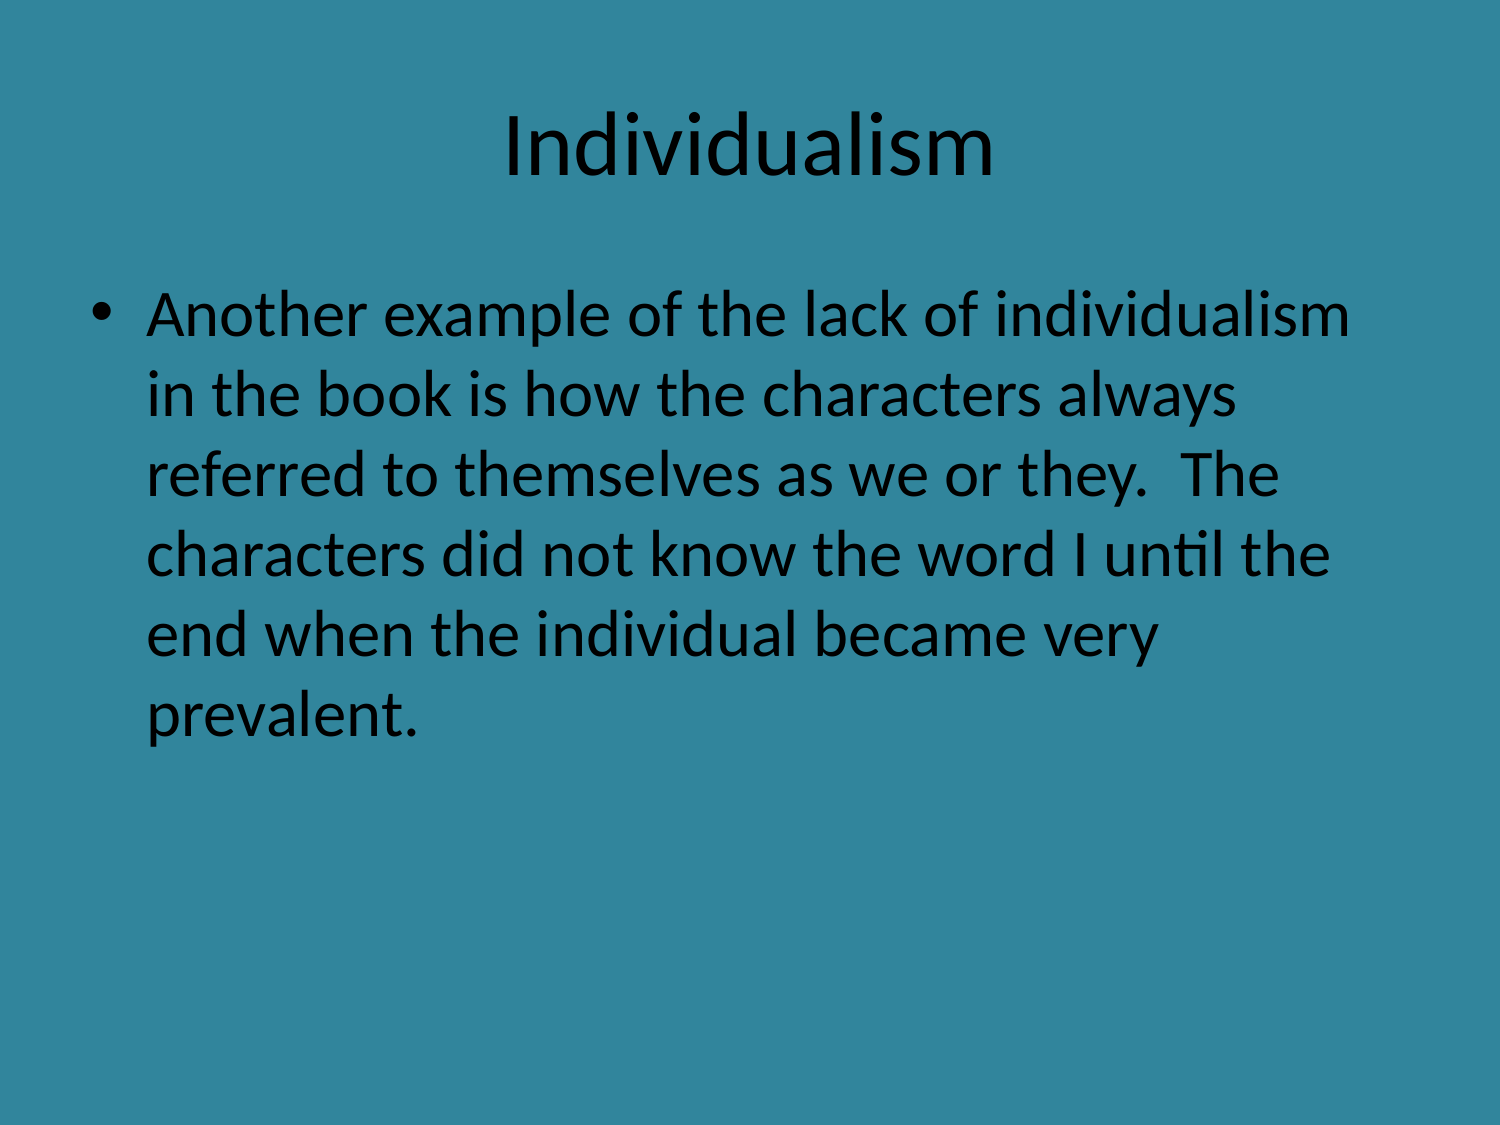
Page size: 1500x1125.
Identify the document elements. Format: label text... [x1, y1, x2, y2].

list Another example of the lack of individualism in the book is how the characters always referred to themselves as we or they. The characters did not know the word I until the end when the individual became very prevalent. [75, 262, 1425, 1005]
title Individualism [75, 45, 1425, 233]
